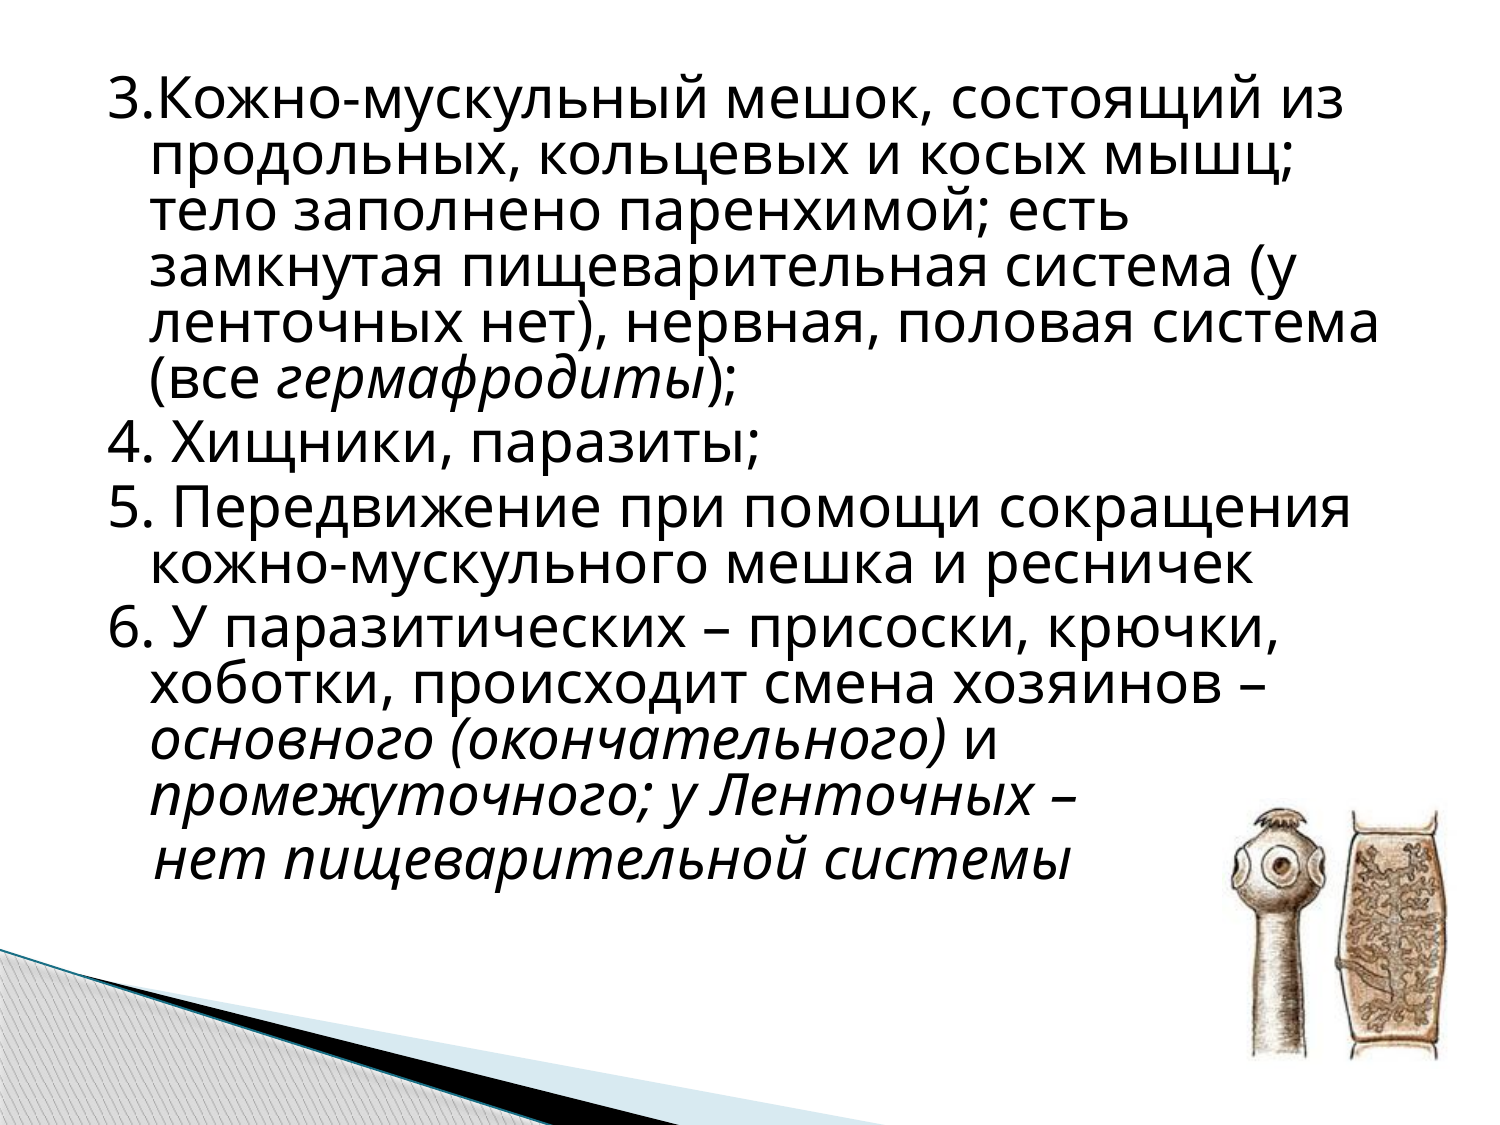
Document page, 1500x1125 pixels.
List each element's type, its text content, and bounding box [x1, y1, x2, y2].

list 3.Кожно-мускульный мешок, состоящий из продольных, кольцевых и косых мышц; тело заполнено паренхимой; есть замкнутая пищеварительная система (у ленточных нет), нервная, половая система (все гермафродиты); 4. Хищники, паразиты; 5. Передвижение при помощи сокращения кожно-мускульного мешка и ресничек 6. У паразитических – присоски, крючки, хоботки, происходит смена хозяинов – основного (окончательного) и промежуточного; у Ленточных – нет пищеварительной системы [75, 66, 1425, 1005]
picture [1222, 798, 1457, 1070]
